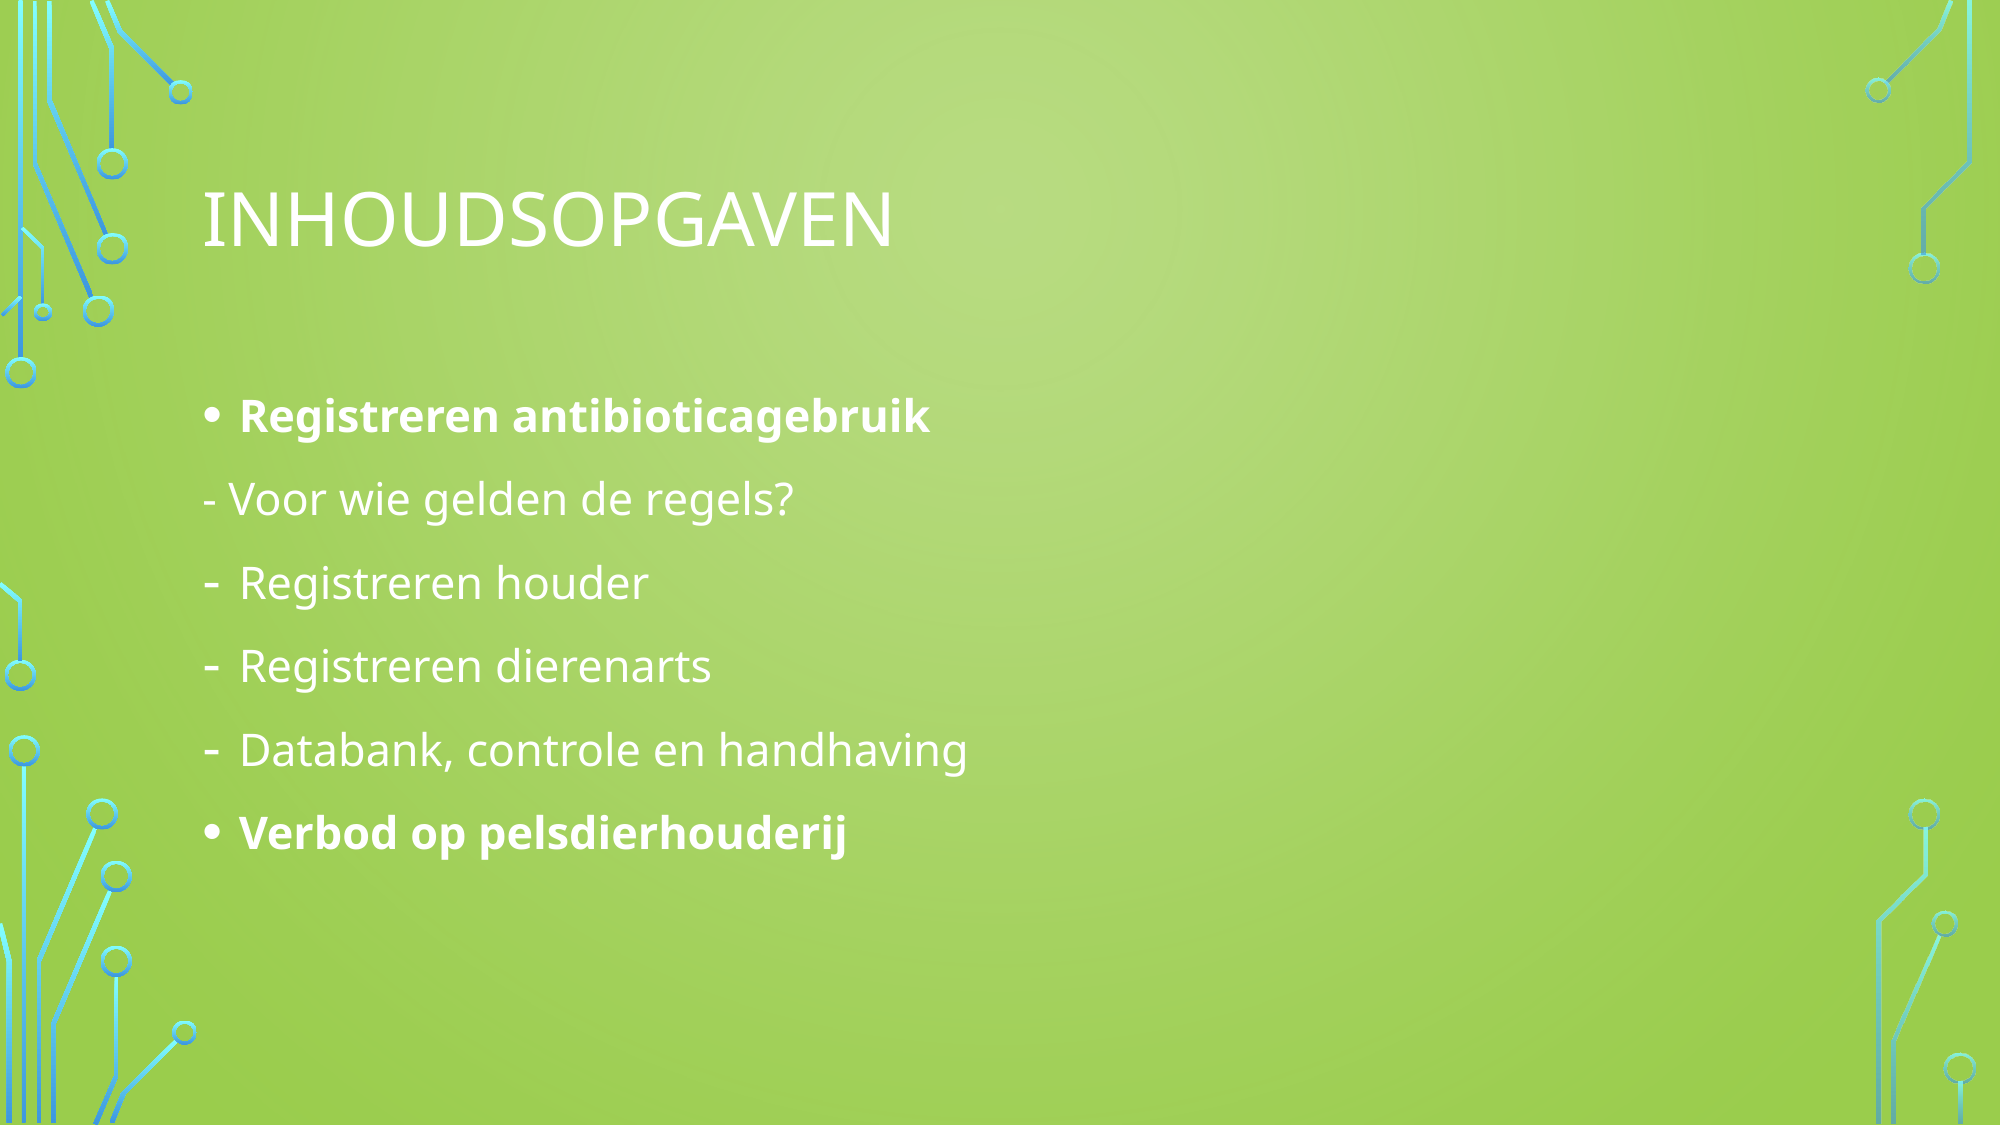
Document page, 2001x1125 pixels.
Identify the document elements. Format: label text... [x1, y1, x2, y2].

title Inhoudsopgaven [187, 101, 1813, 344]
list Registreren antibioticagebruik - Voor wie gelden de regels? Registreren houder Registreren dierenarts Databank, controle en handhaving Verbod op pelsdierhouderij [187, 369, 1813, 950]
